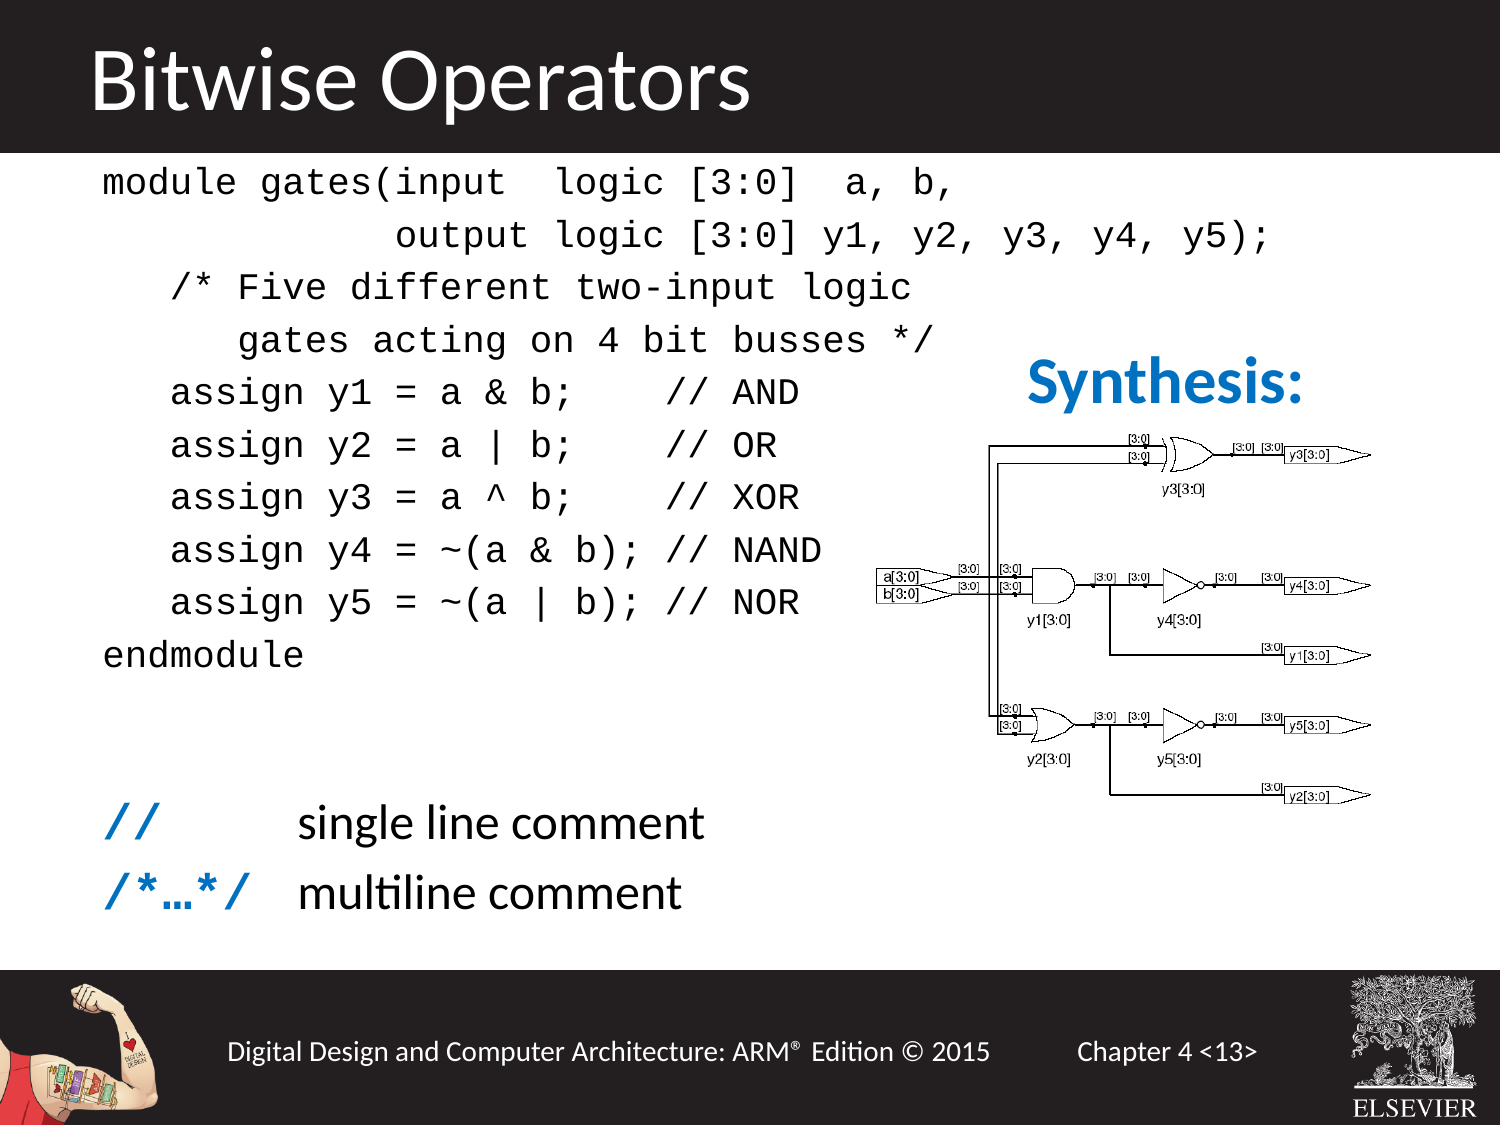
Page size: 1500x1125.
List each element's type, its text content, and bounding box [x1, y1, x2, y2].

picture [0, 979, 163, 1125]
text_box [24, 125, 1350, 975]
text_box module gates(input logic [3:0] a, b, output logic [3:0] y1, y2, y3, y4, y5); /* Five different two-input logic gates acting on 4 bit busses */ assign y1 = a & b; // AND assign y2 = a | b; // OR assign y3 = a ^ b; // XOR assign y4 = ~(a & b); // NAND assign y5 = ~(a | b); // NOR endmodule // single line comment /*…*/ multiline comment [87, 149, 1413, 1000]
text_box Bitwise Operators [75, 11, 1375, 136]
picture [1350, 974, 1477, 1117]
picture [862, 424, 1388, 824]
text_box Synthesis: [1012, 328, 1363, 423]
